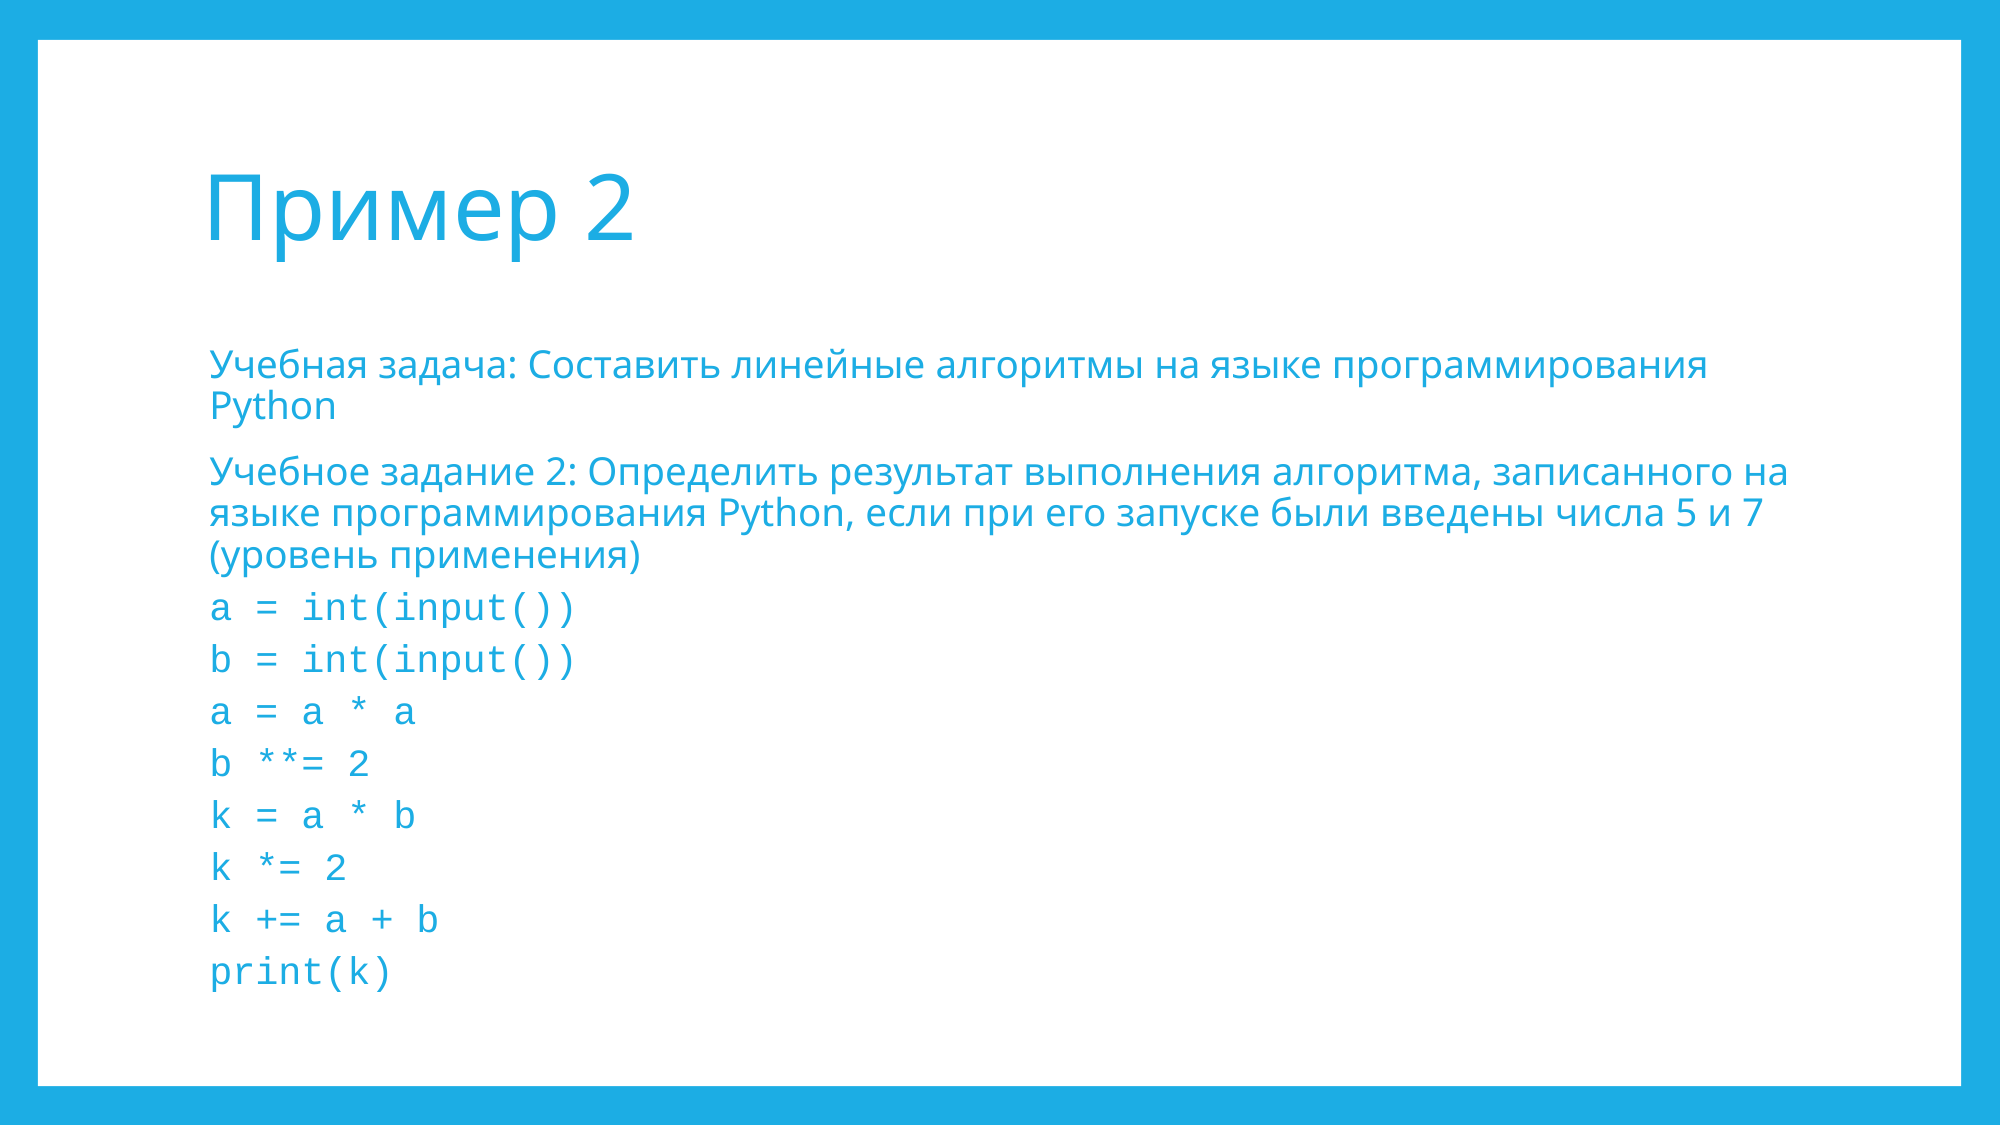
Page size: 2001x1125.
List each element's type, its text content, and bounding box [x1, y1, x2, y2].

list Учебная задача: Составить линейные алгоритмы на языке программирования Python Учебное задание 2: Определить результат выполнения алгоритма, записанного на языке программирования Python, если при его запуске были введены числа 5 и 7 (уровень применения) a = int(input()) b = int(input()) a = a * a b **= 2 k = a * b k *= 2 k += a + b print(k) [187, 337, 1808, 1000]
title Пример 2 [187, 99, 1808, 323]
